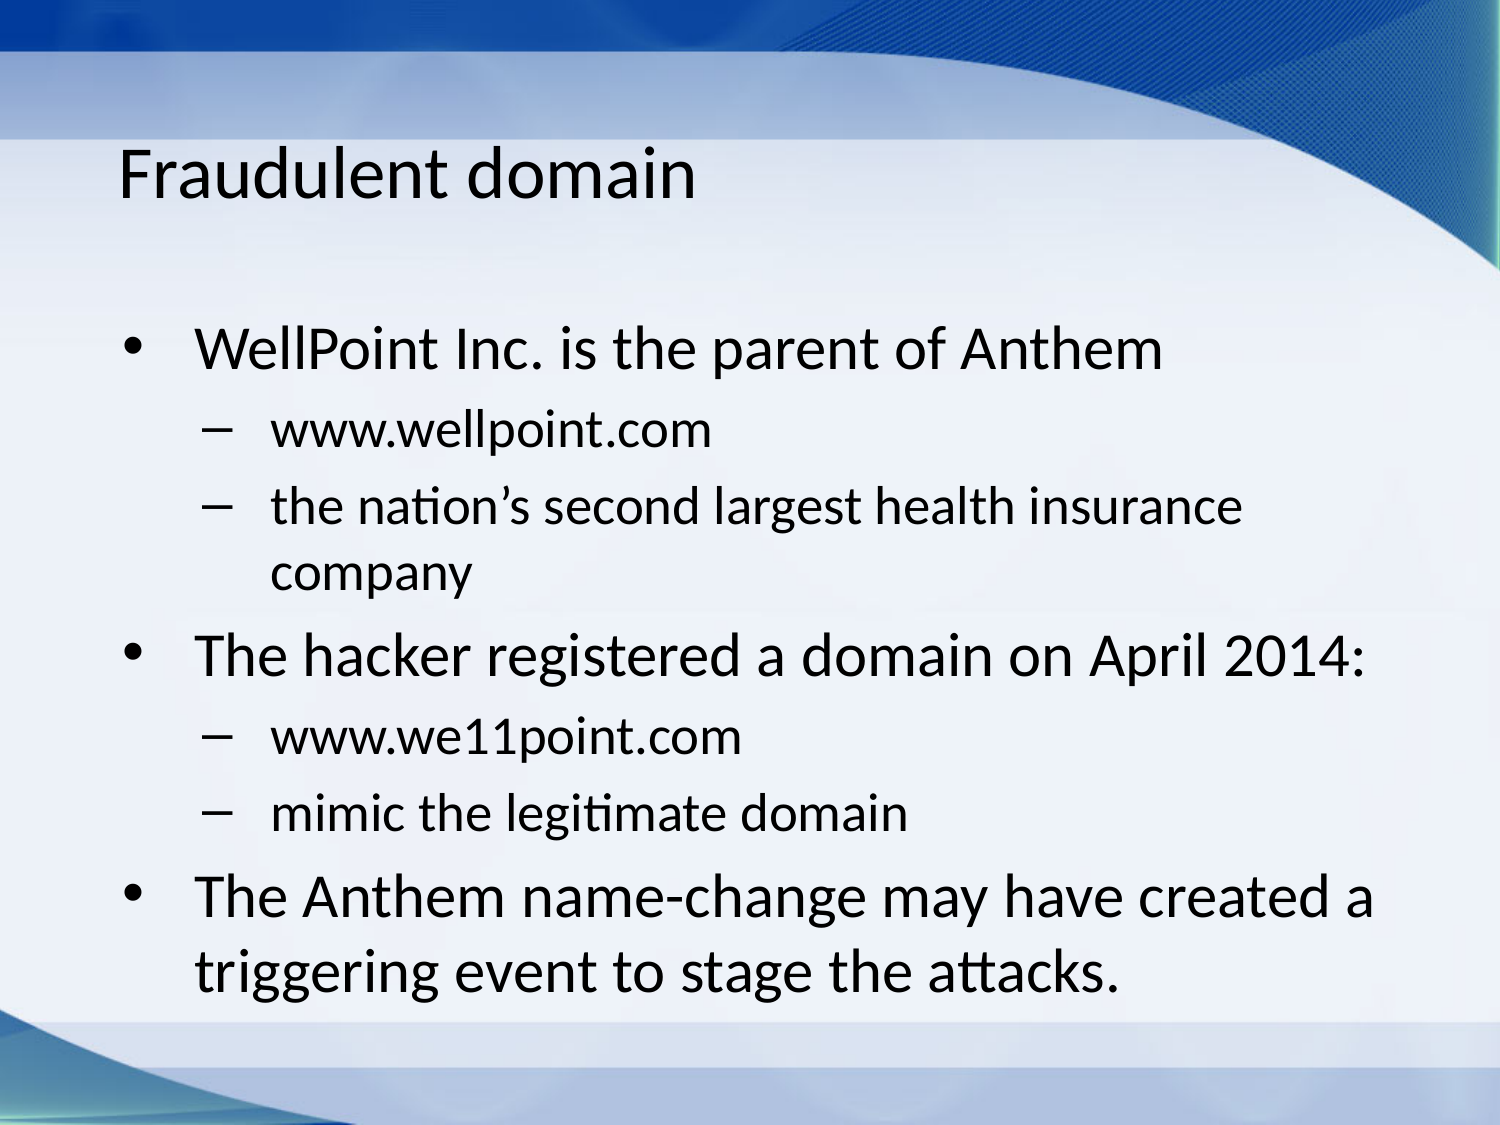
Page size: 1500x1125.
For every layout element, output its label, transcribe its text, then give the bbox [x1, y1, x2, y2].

title Fraudulent domain [103, 59, 1397, 278]
picture [0, 0, 1500, 1125]
list WellPoint Inc. is the parent of Anthem www.wellpoint.com the nation’s second largest health insurance company The hacker registered a domain on April 2014: www.we11point.com mimic the legitimate domain The Anthem name-change may have created a triggering event to stage the attacks. [103, 299, 1397, 1014]
